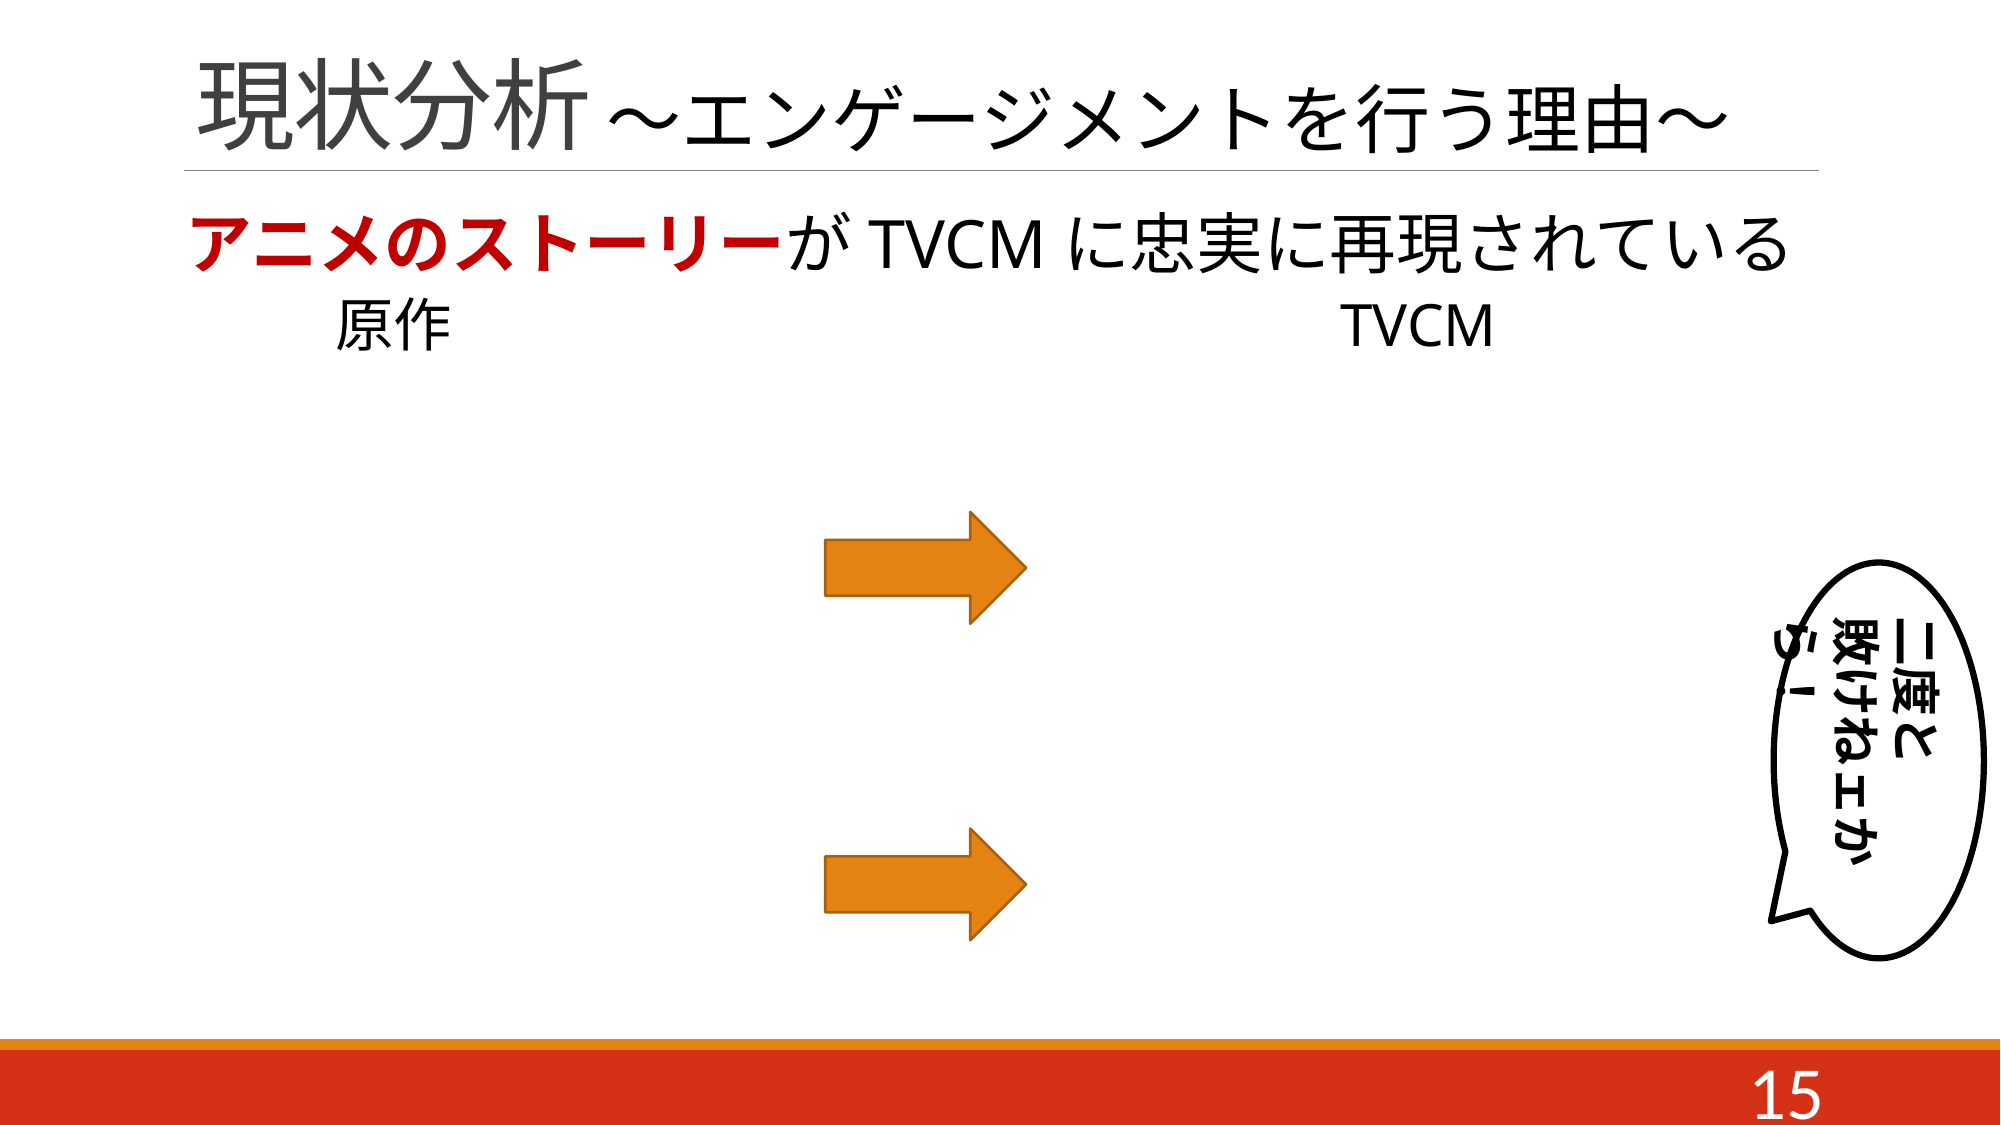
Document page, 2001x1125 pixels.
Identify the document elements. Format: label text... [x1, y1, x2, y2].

text_box [823, 510, 1028, 625]
text_box アニメのストーリーがTVCMに忠実に再現されている [171, 194, 1830, 290]
text_box TVCM [1325, 280, 1607, 366]
text_box 二度と 敗けねェから！ [1803, 601, 1955, 959]
text_box [823, 827, 1028, 942]
text_box ～エンゲージメントを行う理由～ [591, 65, 1745, 171]
text_box [1770, 623, 1803, 922]
title 現状分析 [180, 28, 1830, 171]
text_box 原作 [320, 280, 510, 366]
slide_number 15 [1624, 1059, 1840, 1120]
text_box [1955, 624, 1984, 897]
text_box [1816, 562, 1942, 601]
